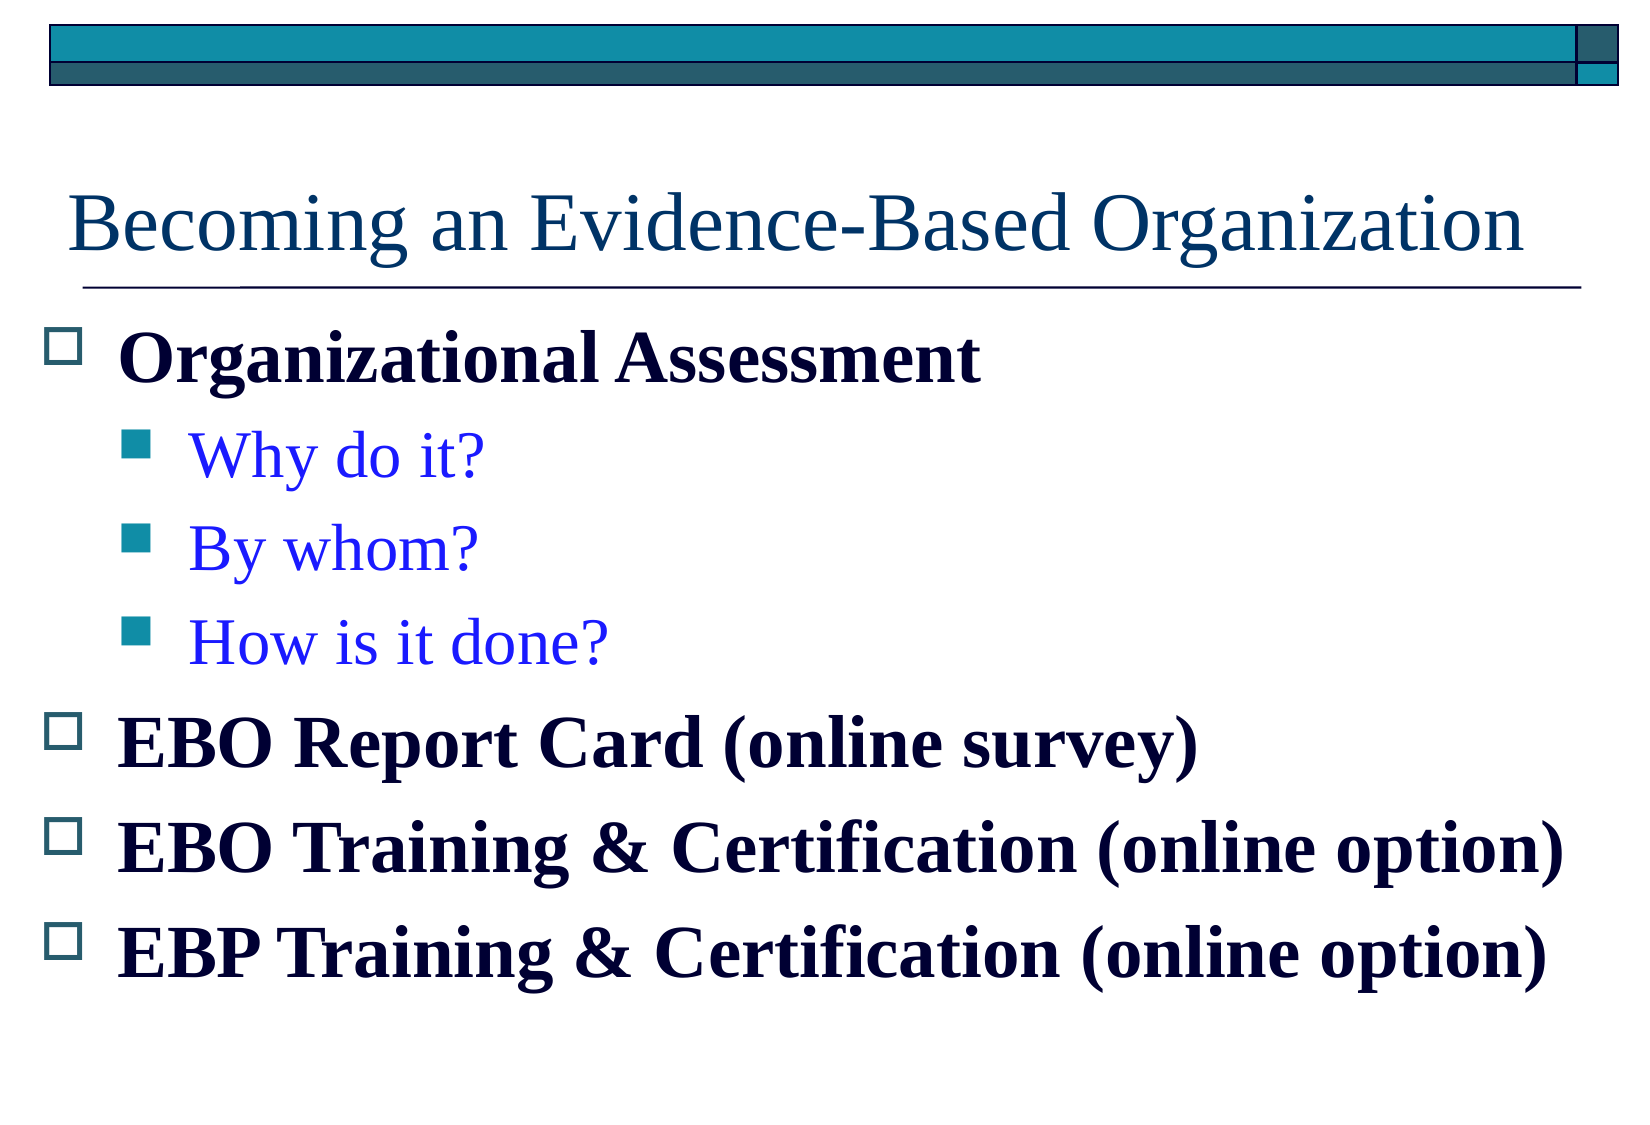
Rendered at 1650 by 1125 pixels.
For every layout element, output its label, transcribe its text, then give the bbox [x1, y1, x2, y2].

list Organizational Assessment Why do it? By whom? How is it done? EBO Report Card (online survey) EBO Training & Certification (online option) EBP Training & Certification (online option) [24, 299, 1617, 1055]
title Becoming an Evidence-Based Organization [51, 87, 1617, 276]
